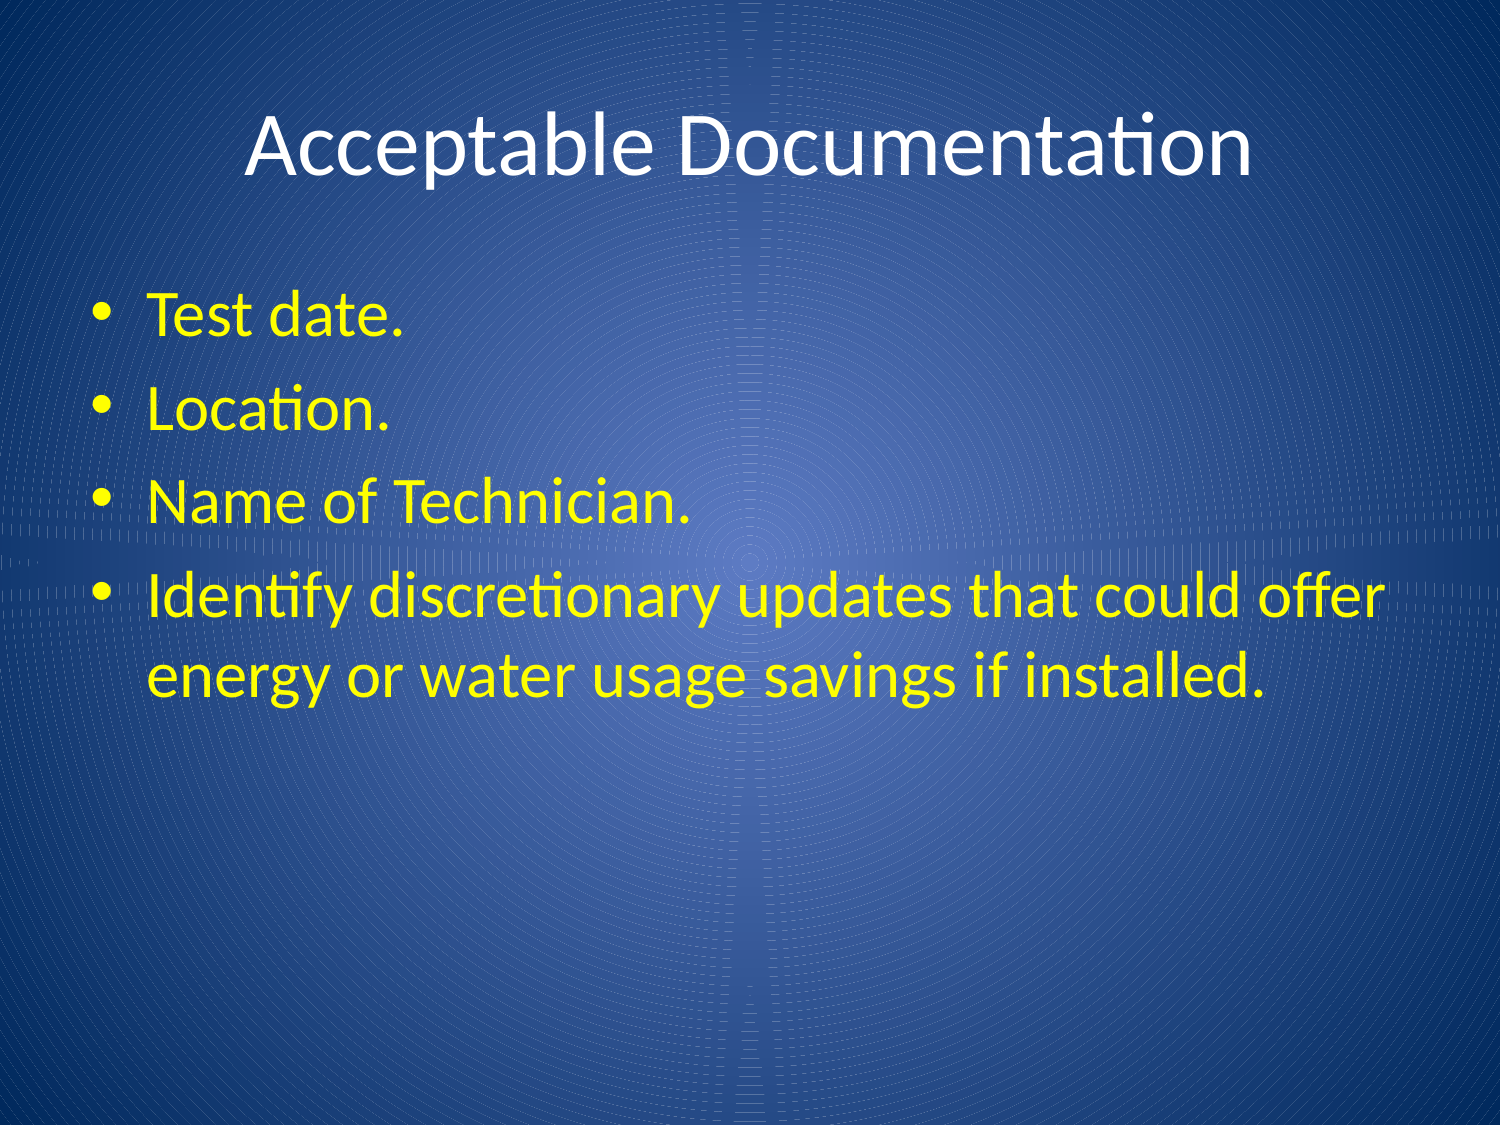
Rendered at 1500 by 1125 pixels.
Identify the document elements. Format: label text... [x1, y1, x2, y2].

list Test date. Location. Name of Technician. Identify discretionary updates that could offer energy or water usage savings if installed. [75, 262, 1425, 1050]
title Acceptable Documentation [75, 45, 1425, 233]
